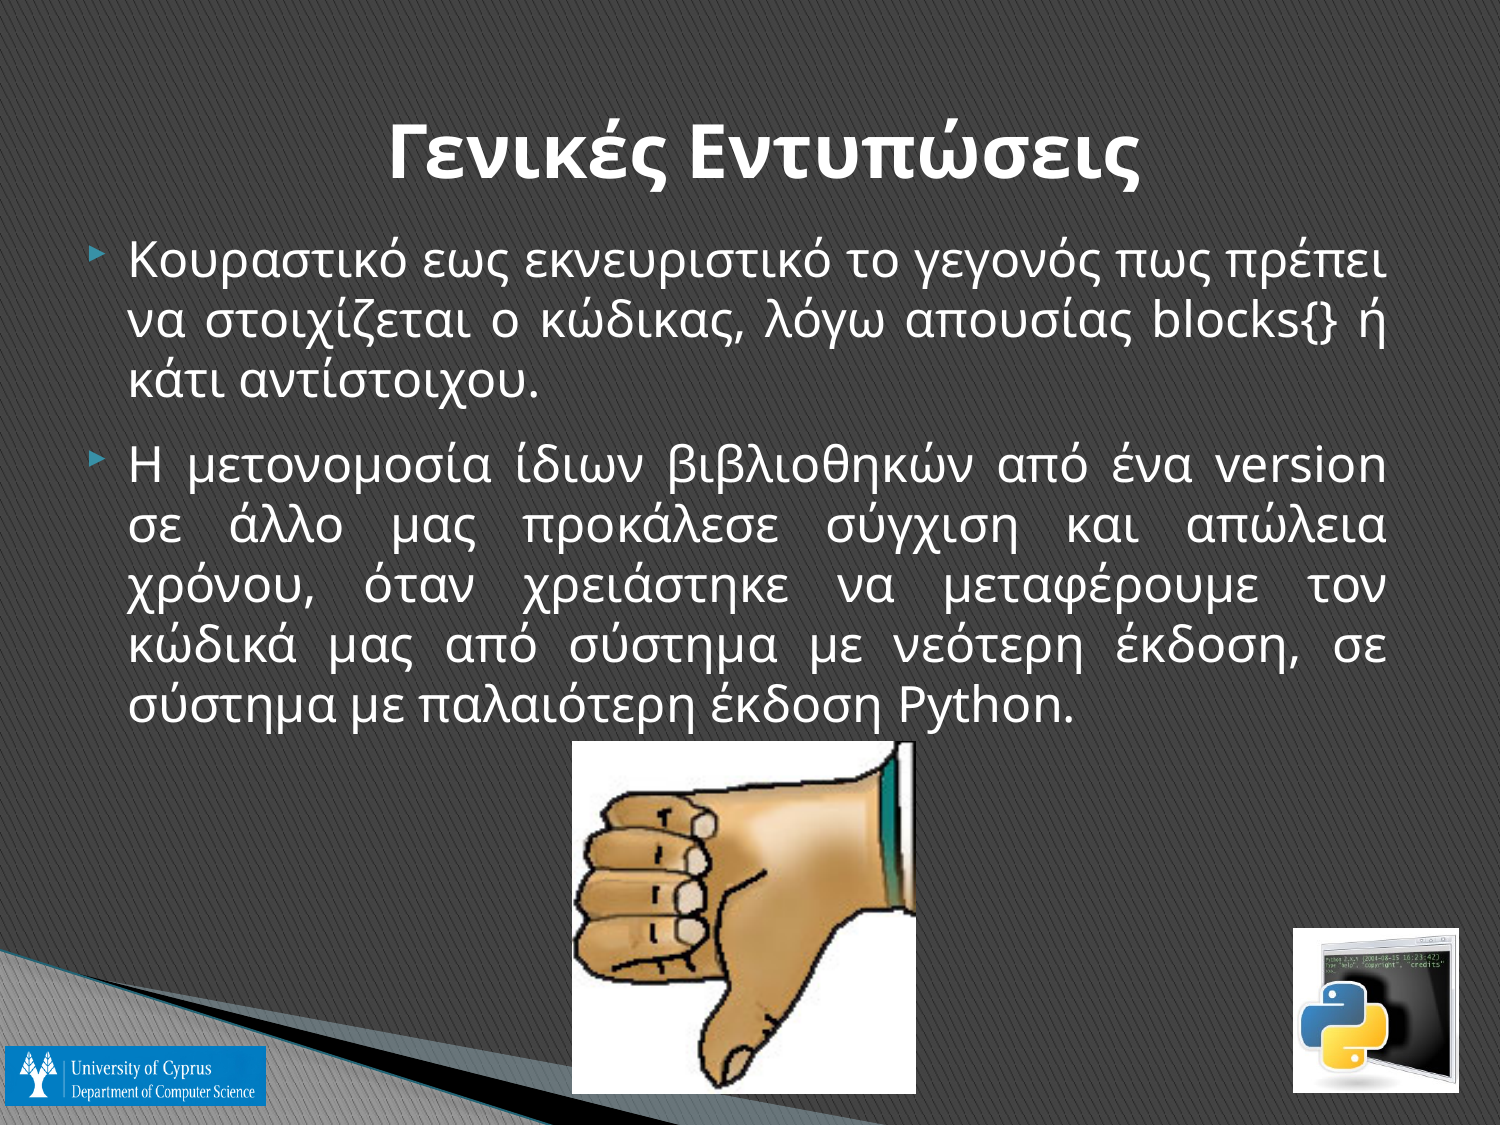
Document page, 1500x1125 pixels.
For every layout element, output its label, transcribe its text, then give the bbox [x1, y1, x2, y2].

picture [5, 1046, 266, 1107]
picture [572, 741, 916, 1095]
title Γενικές Εντυπώσεις [88, 54, 1439, 243]
list Κουραστικό εως εκνευριστικό το γεγονός πως πρέπει να στοιχίζεται ο κώδικας, λόγω απουσίας blocks{} ή κάτι αντίστοιχου. Η μετονομοσία ίδιων βιβλιοθηκών από ένα version σε άλλο μας προκάλεσε σύγχιση και απώλεια χρόνου, όταν χρειάστηκε να μεταφέρουμε τον κώδικά μας από σύστημα με νεότερη έκδοση, σε σύστημα με παλαιότερη έκδοση Python. [52, 219, 1404, 963]
picture [1293, 928, 1459, 1093]
